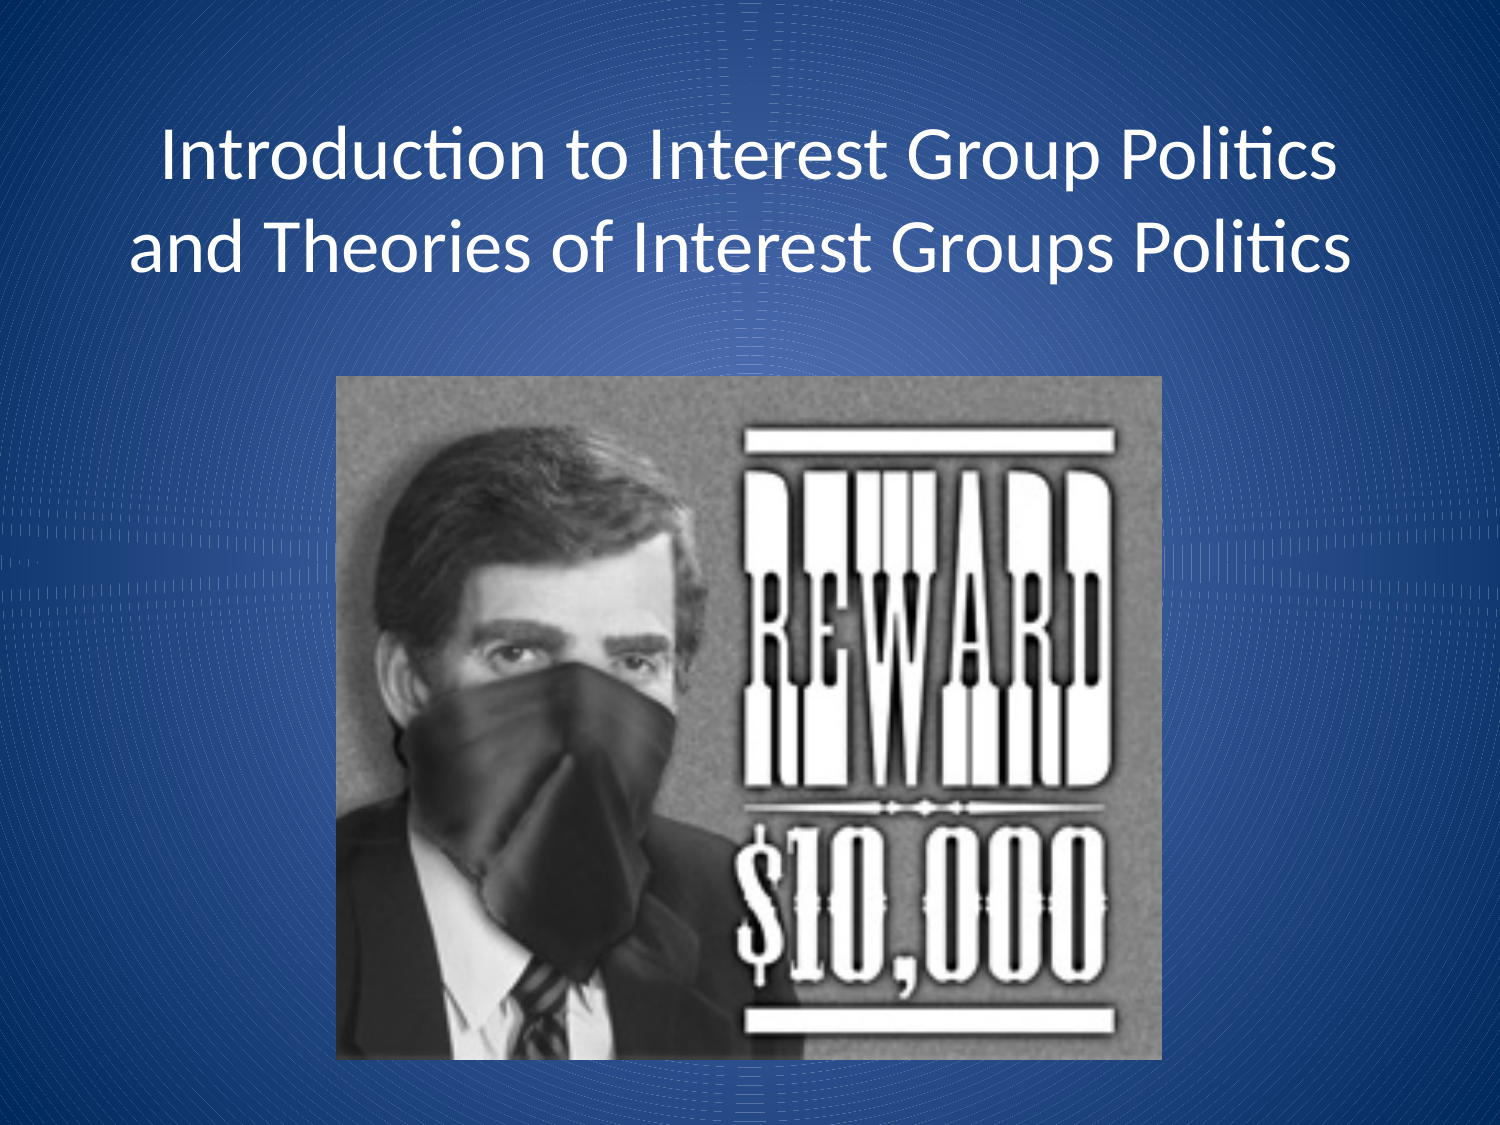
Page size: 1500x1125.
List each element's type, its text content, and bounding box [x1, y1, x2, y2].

title Introduction to Interest Group Politics and Theories of Interest Groups Politics [112, 50, 1388, 340]
picture [336, 376, 1162, 1060]
